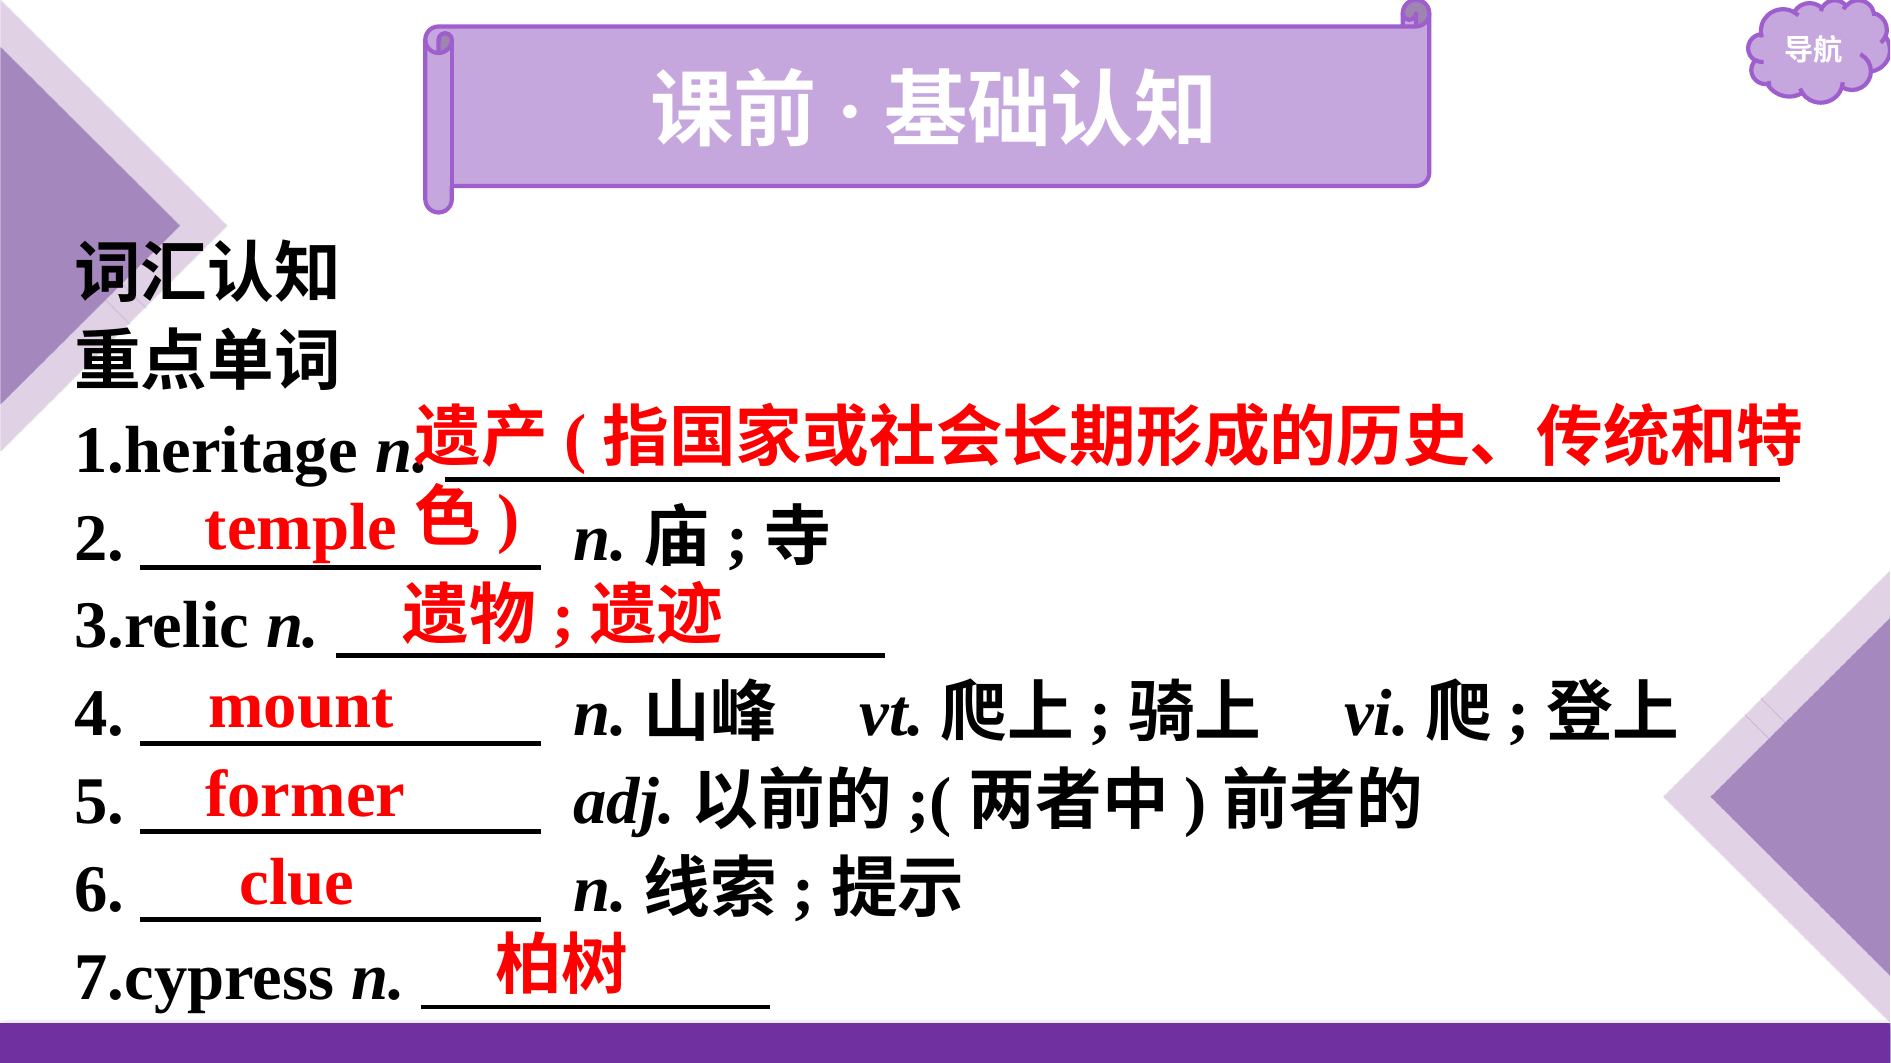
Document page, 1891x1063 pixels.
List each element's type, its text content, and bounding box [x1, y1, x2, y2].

picture [1, 0, 230, 451]
text_box mount [193, 653, 409, 742]
text_box 遗物;遗迹 [387, 564, 739, 659]
text_box temple [190, 475, 413, 571]
picture [1660, 570, 1890, 1024]
text_box clue [225, 830, 370, 925]
text_box 词汇认知 重点单词 1.heritage n. 2. n.庙;寺 3.relic n. 4. n.山峰 vt.爬上;骑上 vi.爬;登上 5. adj.以前的;(两者中)前者的 6. n.线索;提示 7.cypress n. [59, 214, 1833, 1021]
text_box former [190, 742, 421, 838]
text_box 课前·基础认知 [423, 0, 1432, 214]
text_box 柏树 [480, 914, 644, 1010]
text_box 遗产(指国家或社会长期形成的历史、传统和特色) [400, 386, 1877, 562]
